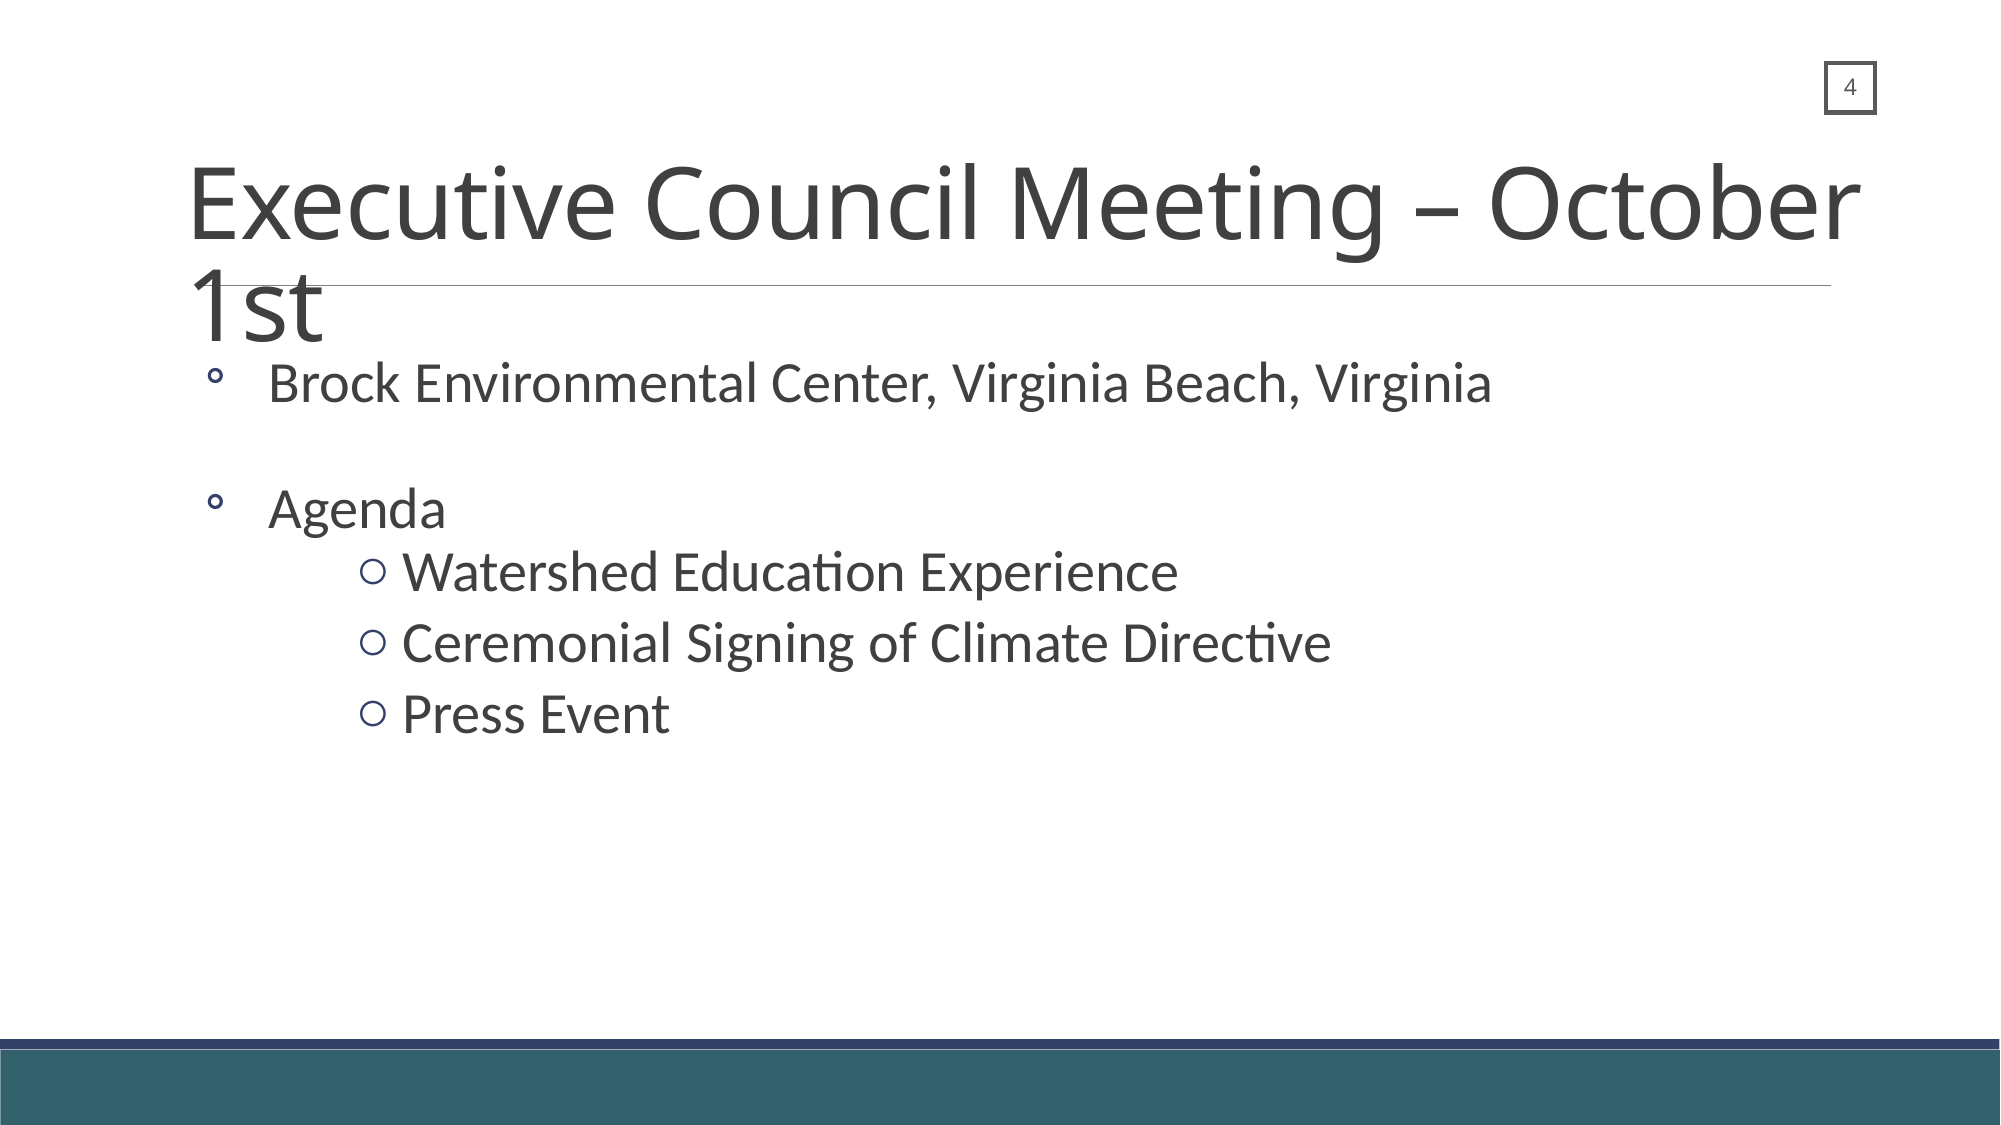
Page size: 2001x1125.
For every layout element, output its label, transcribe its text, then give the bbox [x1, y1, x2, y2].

text_box Executive Council Meeting – October 1st [170, 151, 1896, 369]
text_box Brock Environmental Center, Virginia Beach, Virginia Agenda Watershed Education Experience Ceremonial Signing of Climate Directive Press Event [190, 344, 1916, 1059]
